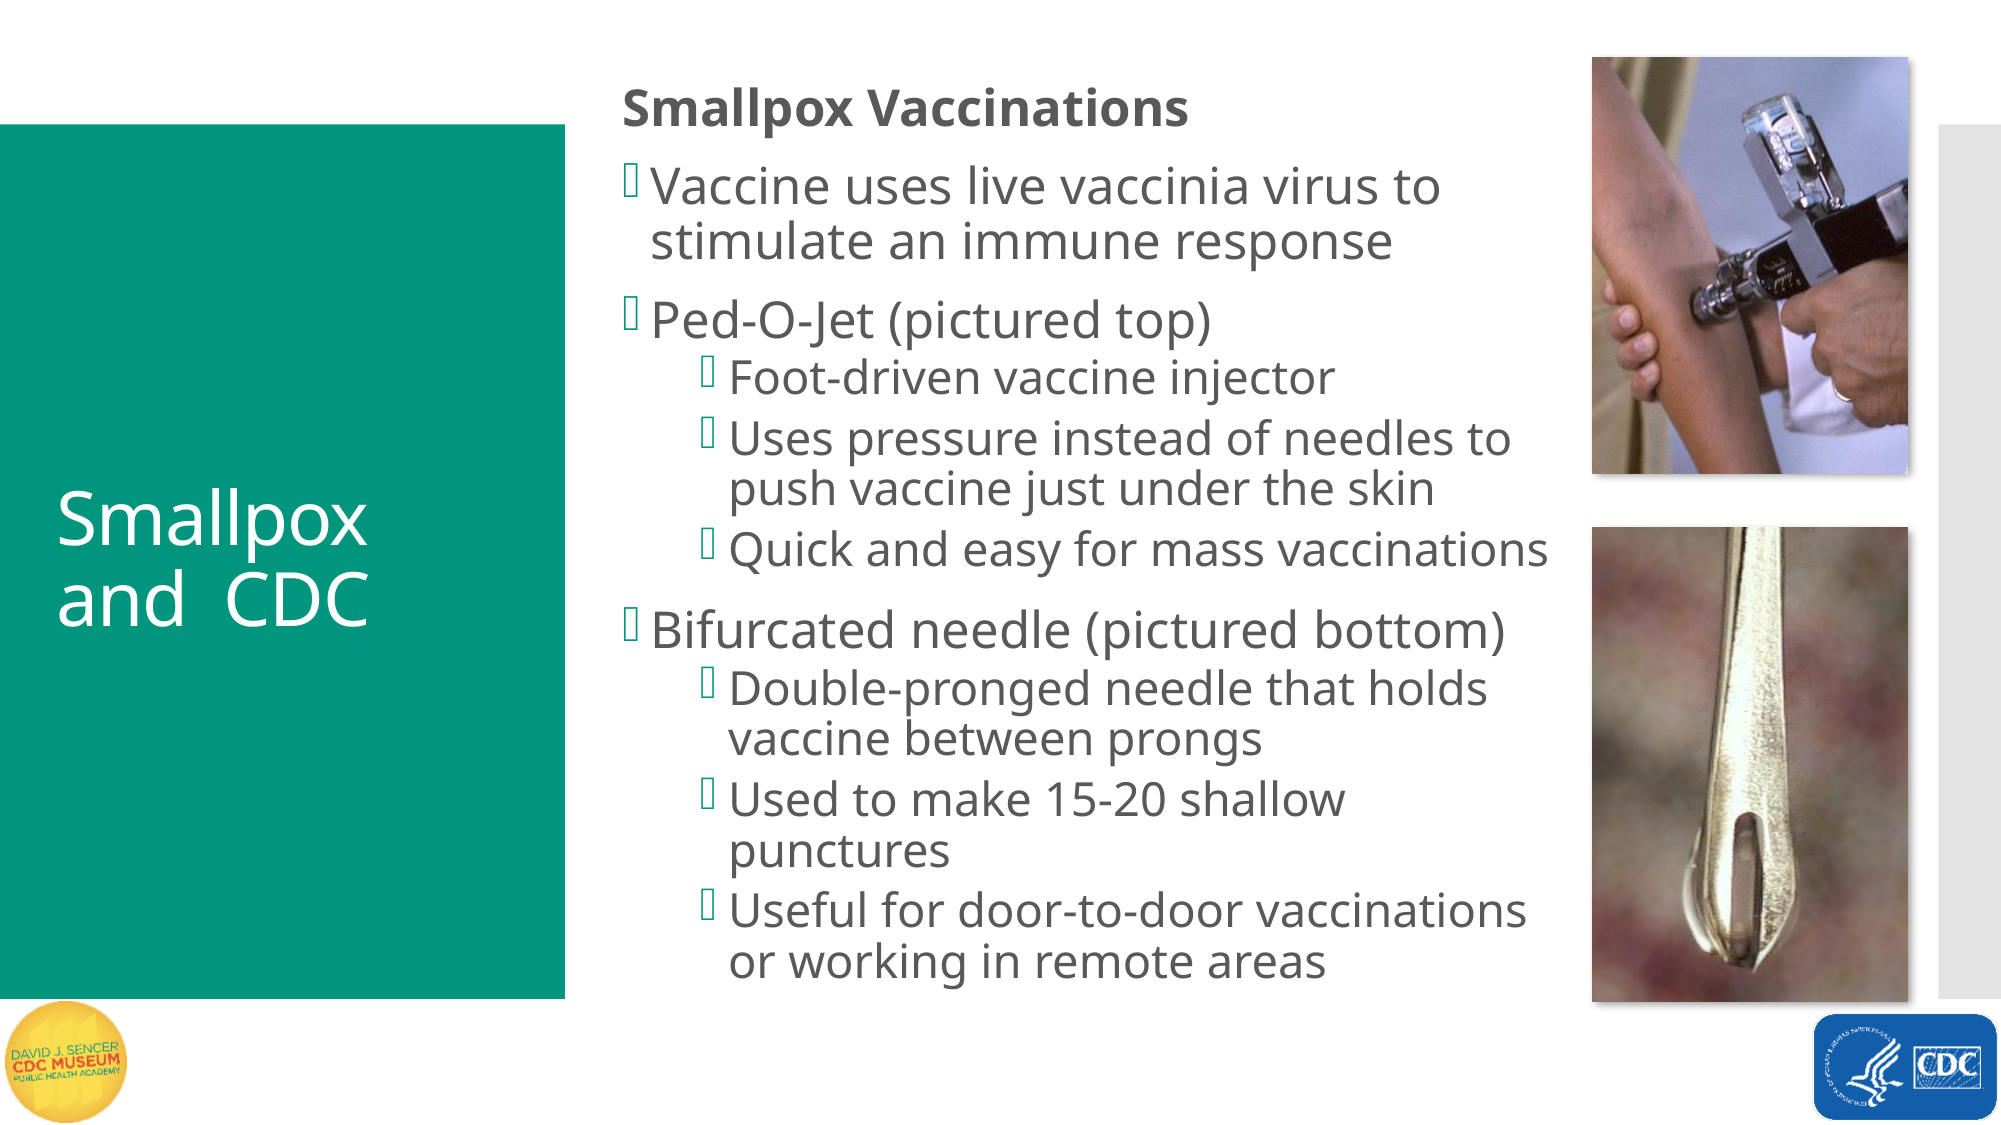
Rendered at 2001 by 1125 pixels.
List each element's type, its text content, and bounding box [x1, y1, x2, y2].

title Smallpox and CDC [41, 184, 525, 940]
list Smallpox Vaccinations Vaccine uses live vaccinia virus to stimulate an immune response Ped-O-Jet (pictured top) Foot-driven vaccine injector Uses pressure instead of needles to push vaccine just under the skin Quick and easy for mass vaccinations Bifurcated needle (pictured bottom) Double-pronged needle that holds vaccine between prongs Used to make 15-20 shallow punctures Useful for door-to-door vaccinations or working in remote areas [607, 75, 1569, 1040]
picture [4, 1001, 127, 1123]
picture [1592, 527, 1908, 1002]
picture [1592, 56, 1908, 474]
picture [1801, 1006, 2000, 1125]
